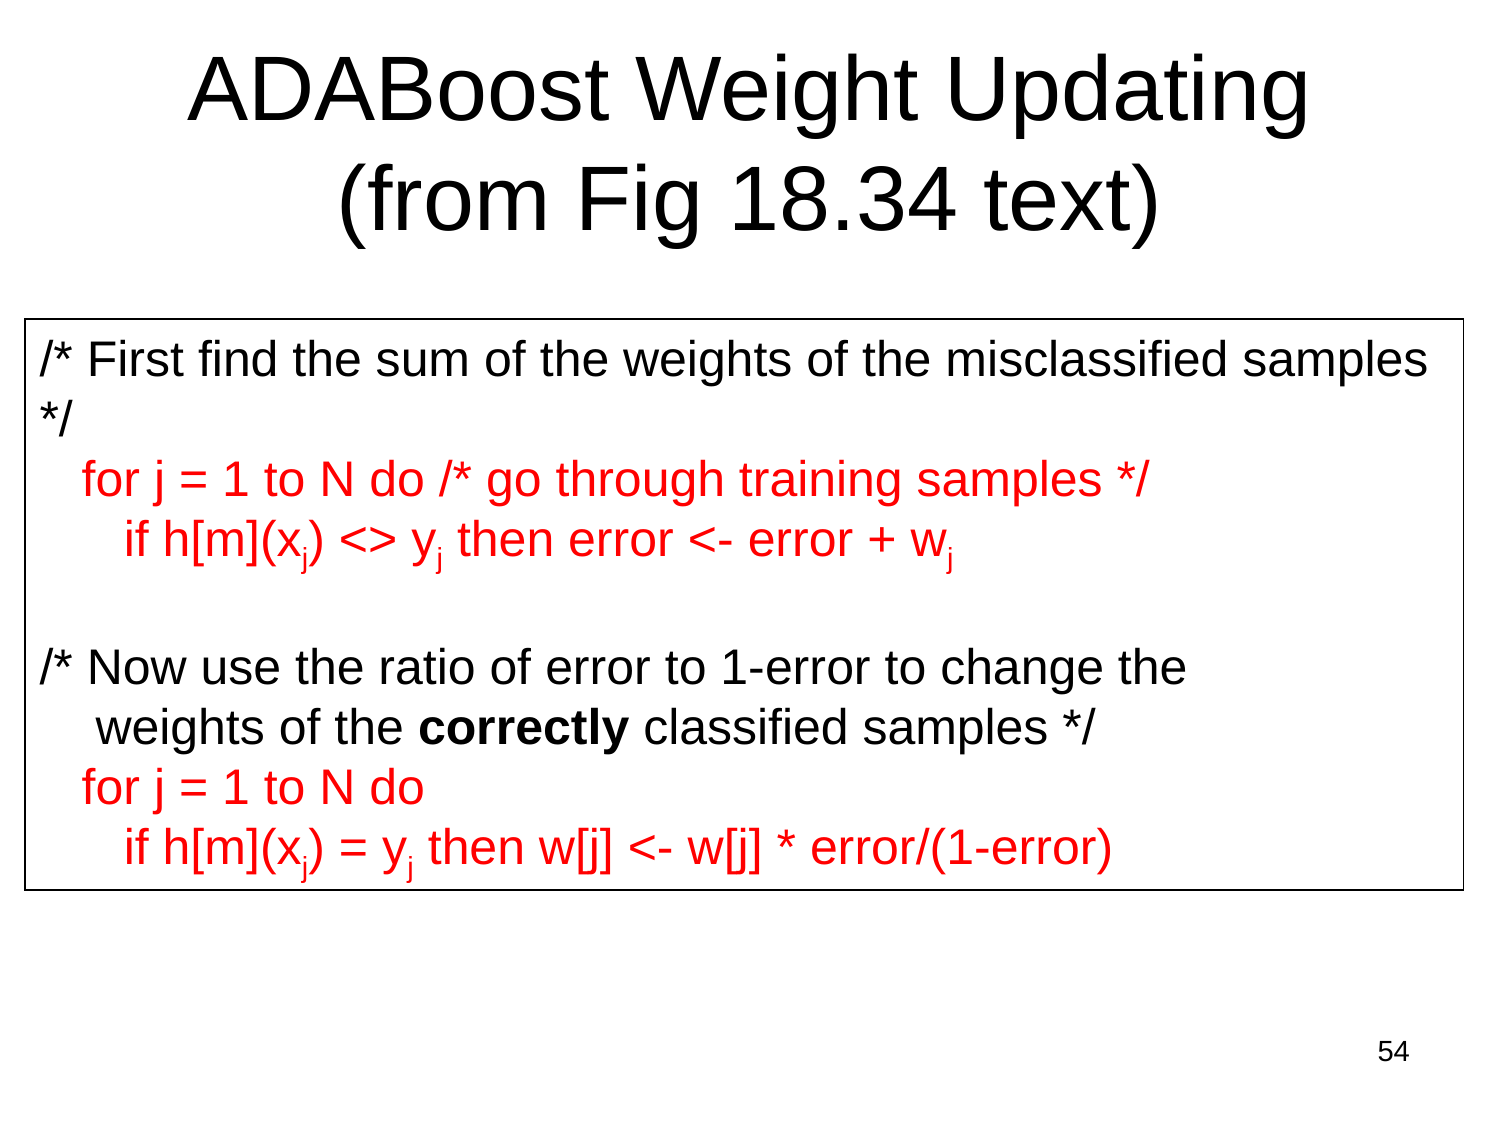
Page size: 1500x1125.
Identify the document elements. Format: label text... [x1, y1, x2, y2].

text_box /* First find the sum of the weights of the misclassified samples */ for j = 1 to N do /* go through training samples */ if h[m](xj) <> yj then error <- error + wj /* Now use the ratio of error to 1-error to change the weights of the correctly classified samples */ for j = 1 to N do if h[m](xj) = yj then w[j] <- w[j] * error/(1-error) [24, 318, 1464, 891]
title ADABoost Weight Updating (from Fig 18.34 text) [75, 45, 1425, 233]
slide_number 54 [1074, 1024, 1426, 1103]
